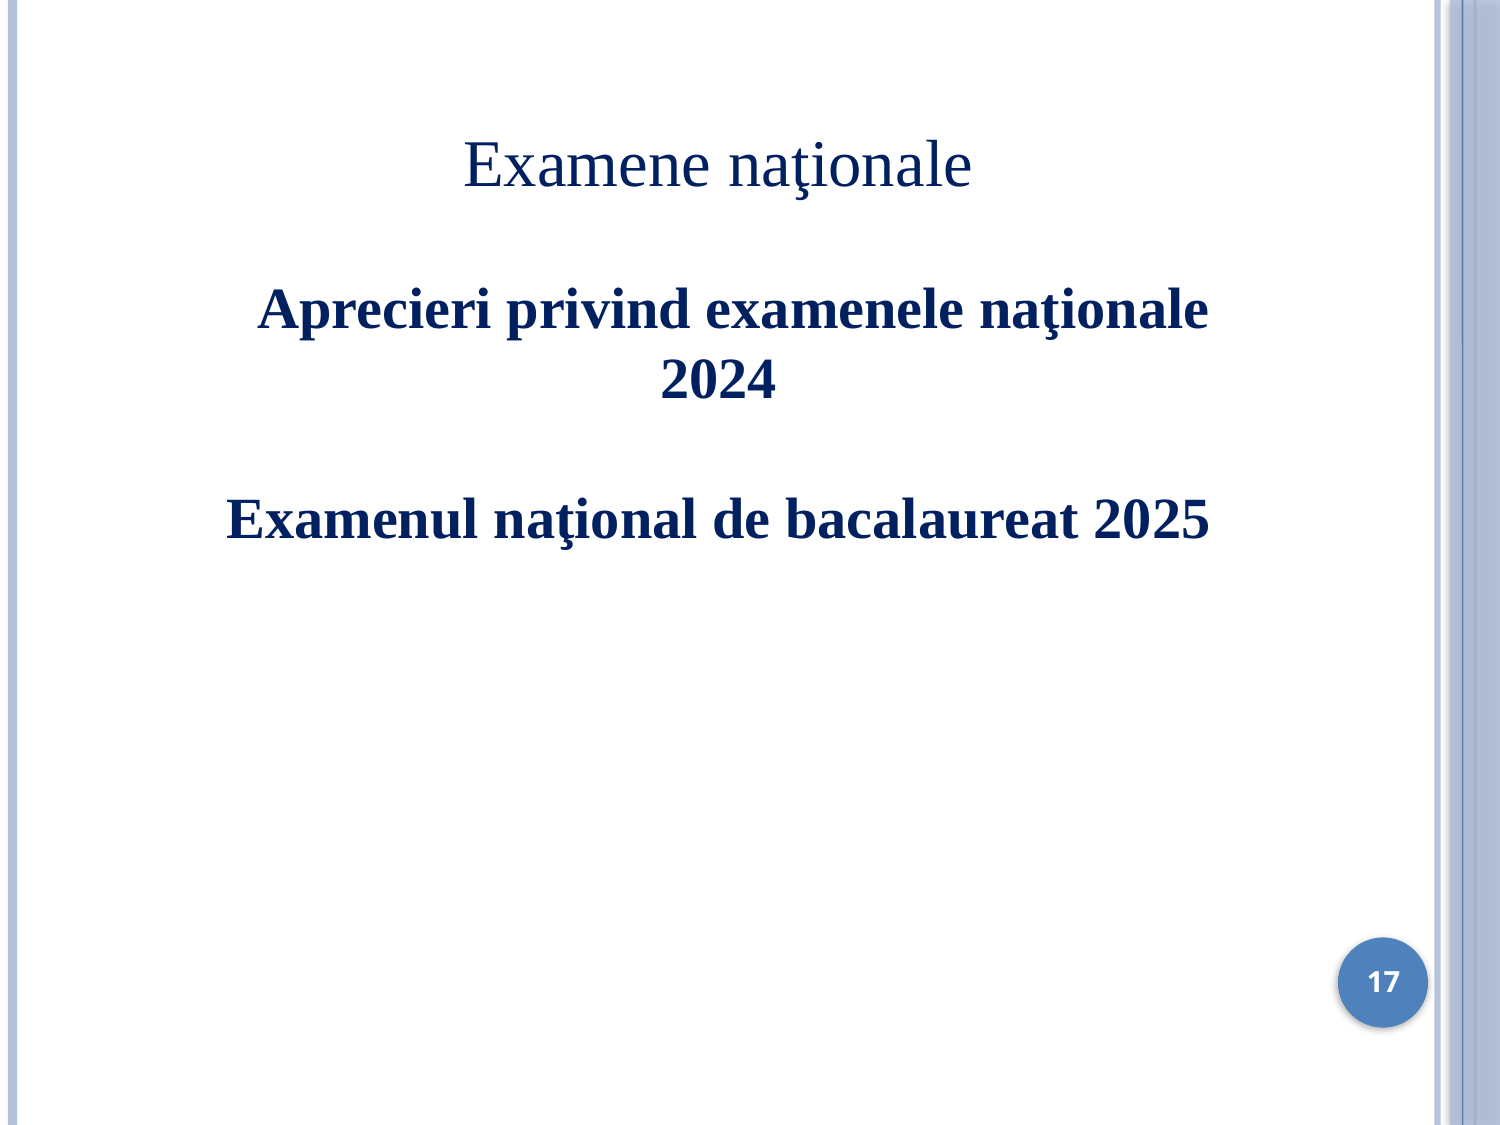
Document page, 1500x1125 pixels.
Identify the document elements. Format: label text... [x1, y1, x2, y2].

slide_number 17 [1333, 940, 1434, 1026]
text_box Examene naţionale Aprecieri privind examenele naţionale 2024 Examenul naţional de bacalaureat 2025 [174, 112, 1263, 558]
